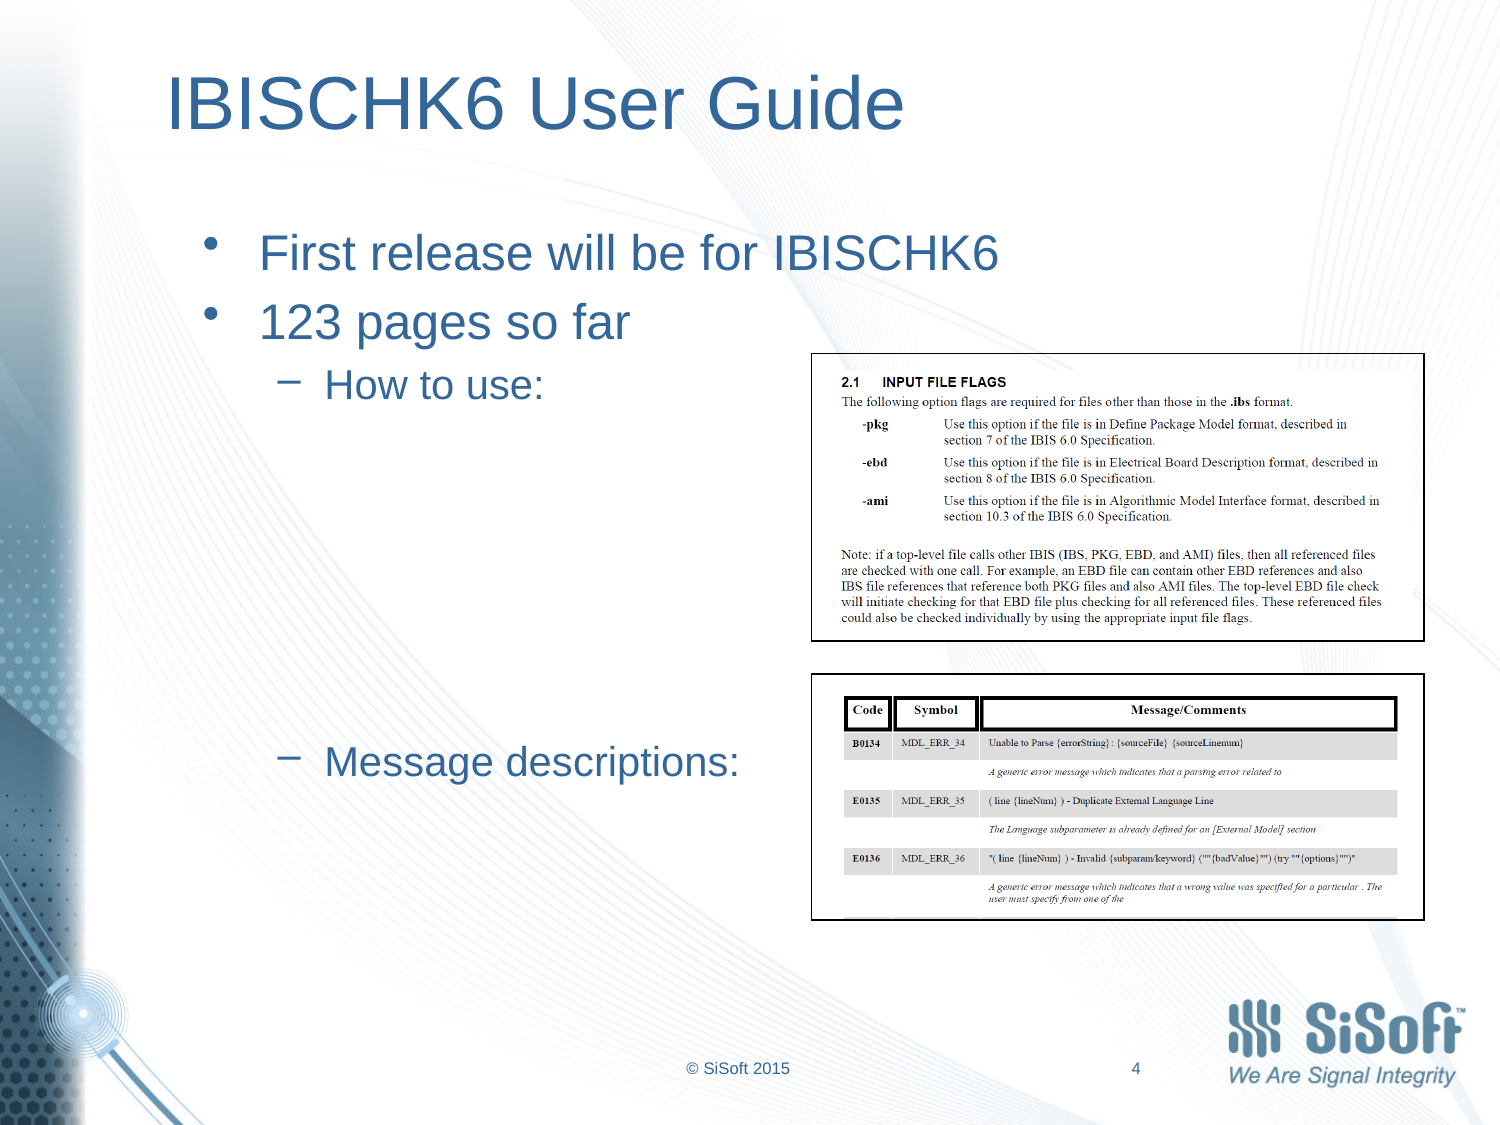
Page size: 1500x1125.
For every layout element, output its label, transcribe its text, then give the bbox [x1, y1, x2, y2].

title IBISCHK6 User Guide [150, 24, 1300, 175]
list First release will be for IBISCHK6 123 pages so far How to use: Message descriptions: [187, 212, 1363, 963]
picture [0, 0, 1500, 1125]
